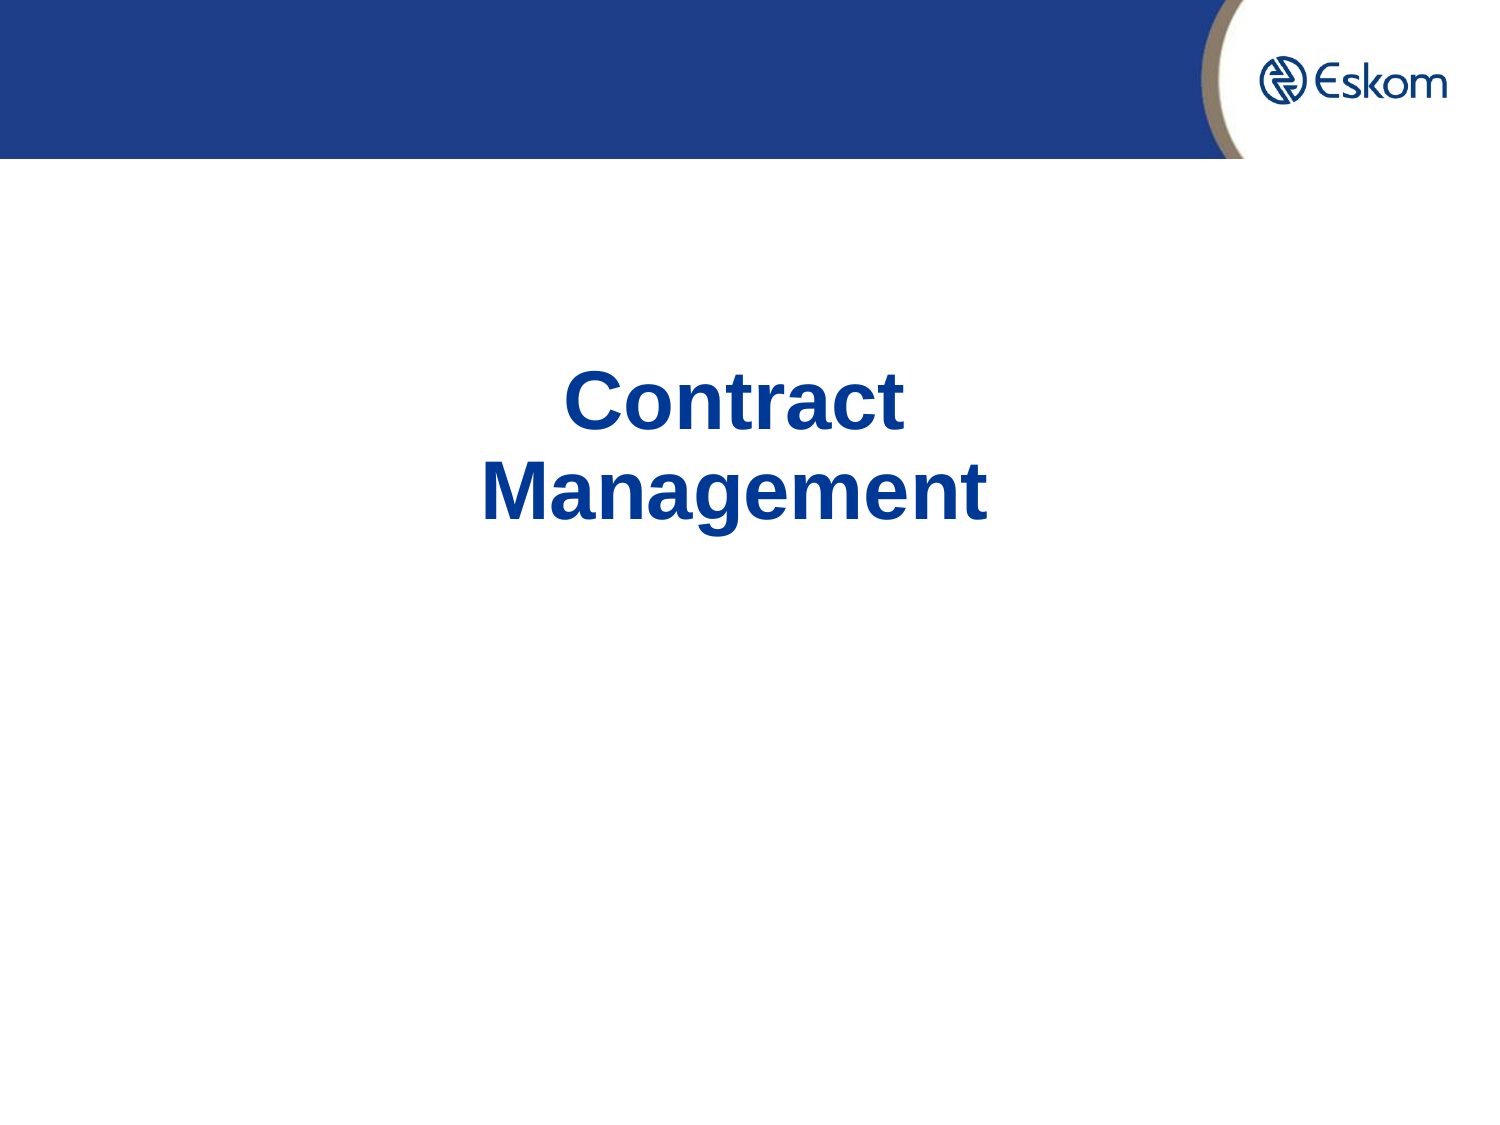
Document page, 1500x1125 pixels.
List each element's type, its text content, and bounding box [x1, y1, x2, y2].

picture [1257, 55, 1450, 105]
list Contract Management [300, 349, 1169, 653]
picture [0, 0, 1246, 159]
